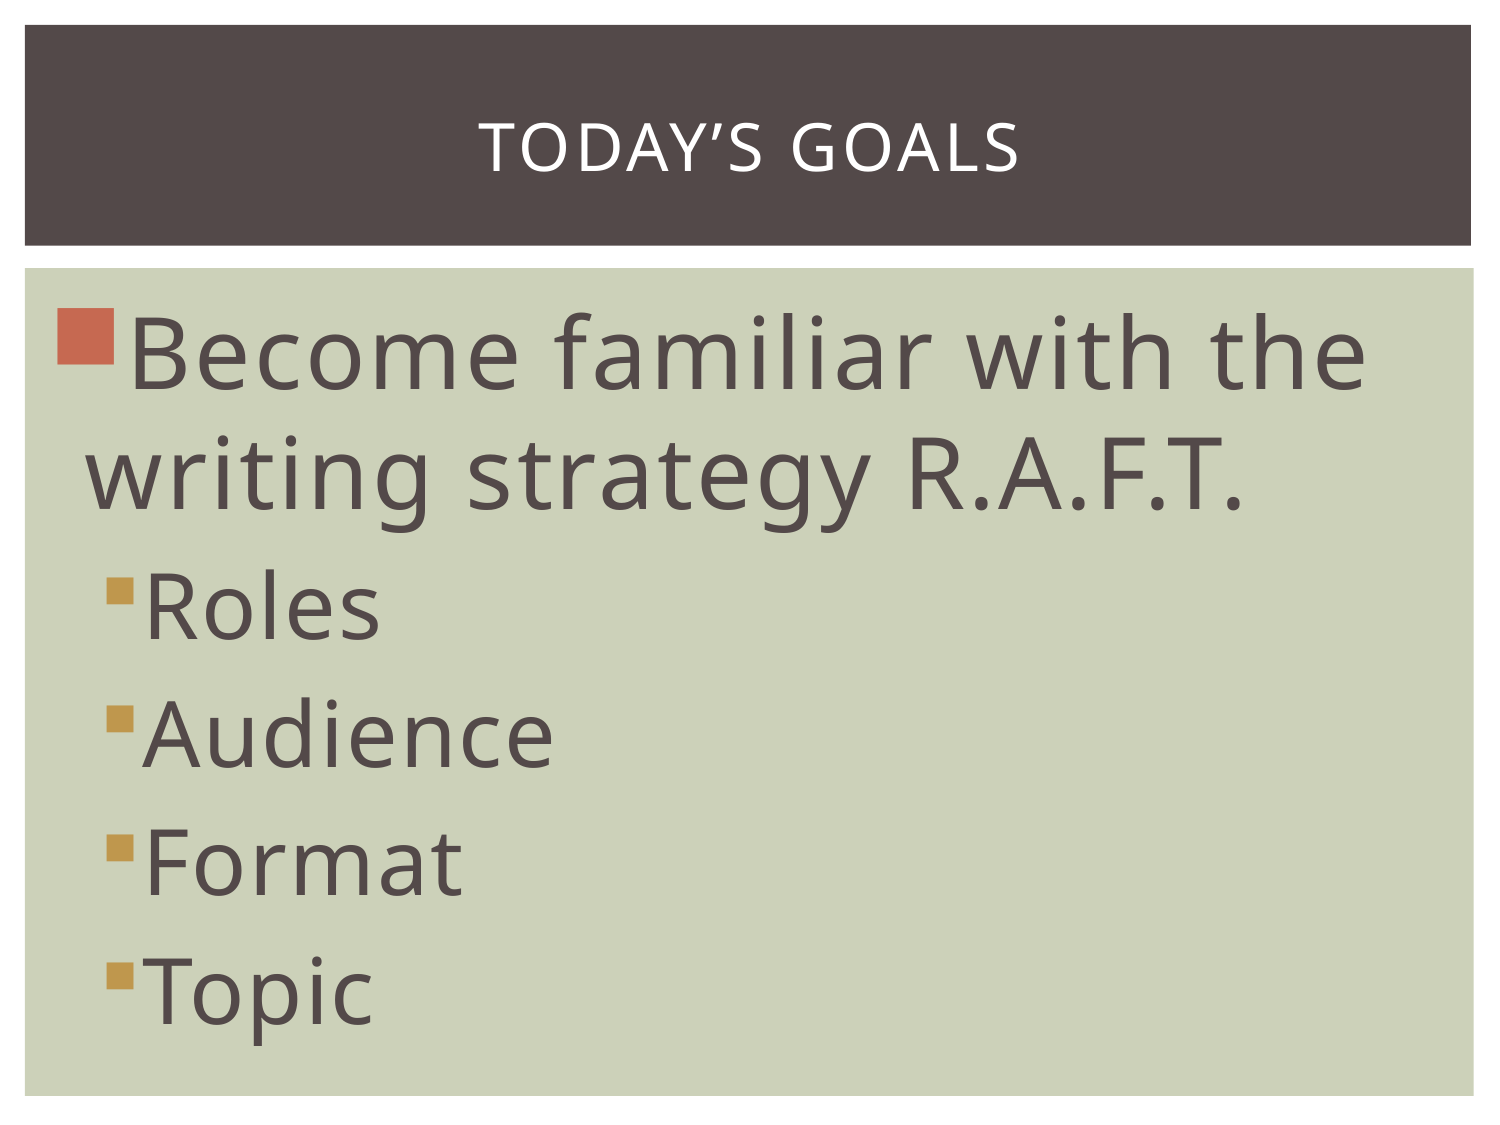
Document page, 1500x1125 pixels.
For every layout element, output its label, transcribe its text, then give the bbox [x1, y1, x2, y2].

list Become familiar with the writing strategy R.A.F.T. Roles Audience Format Topic [24, 281, 1500, 1100]
title Today’s goals [62, 58, 1438, 232]
